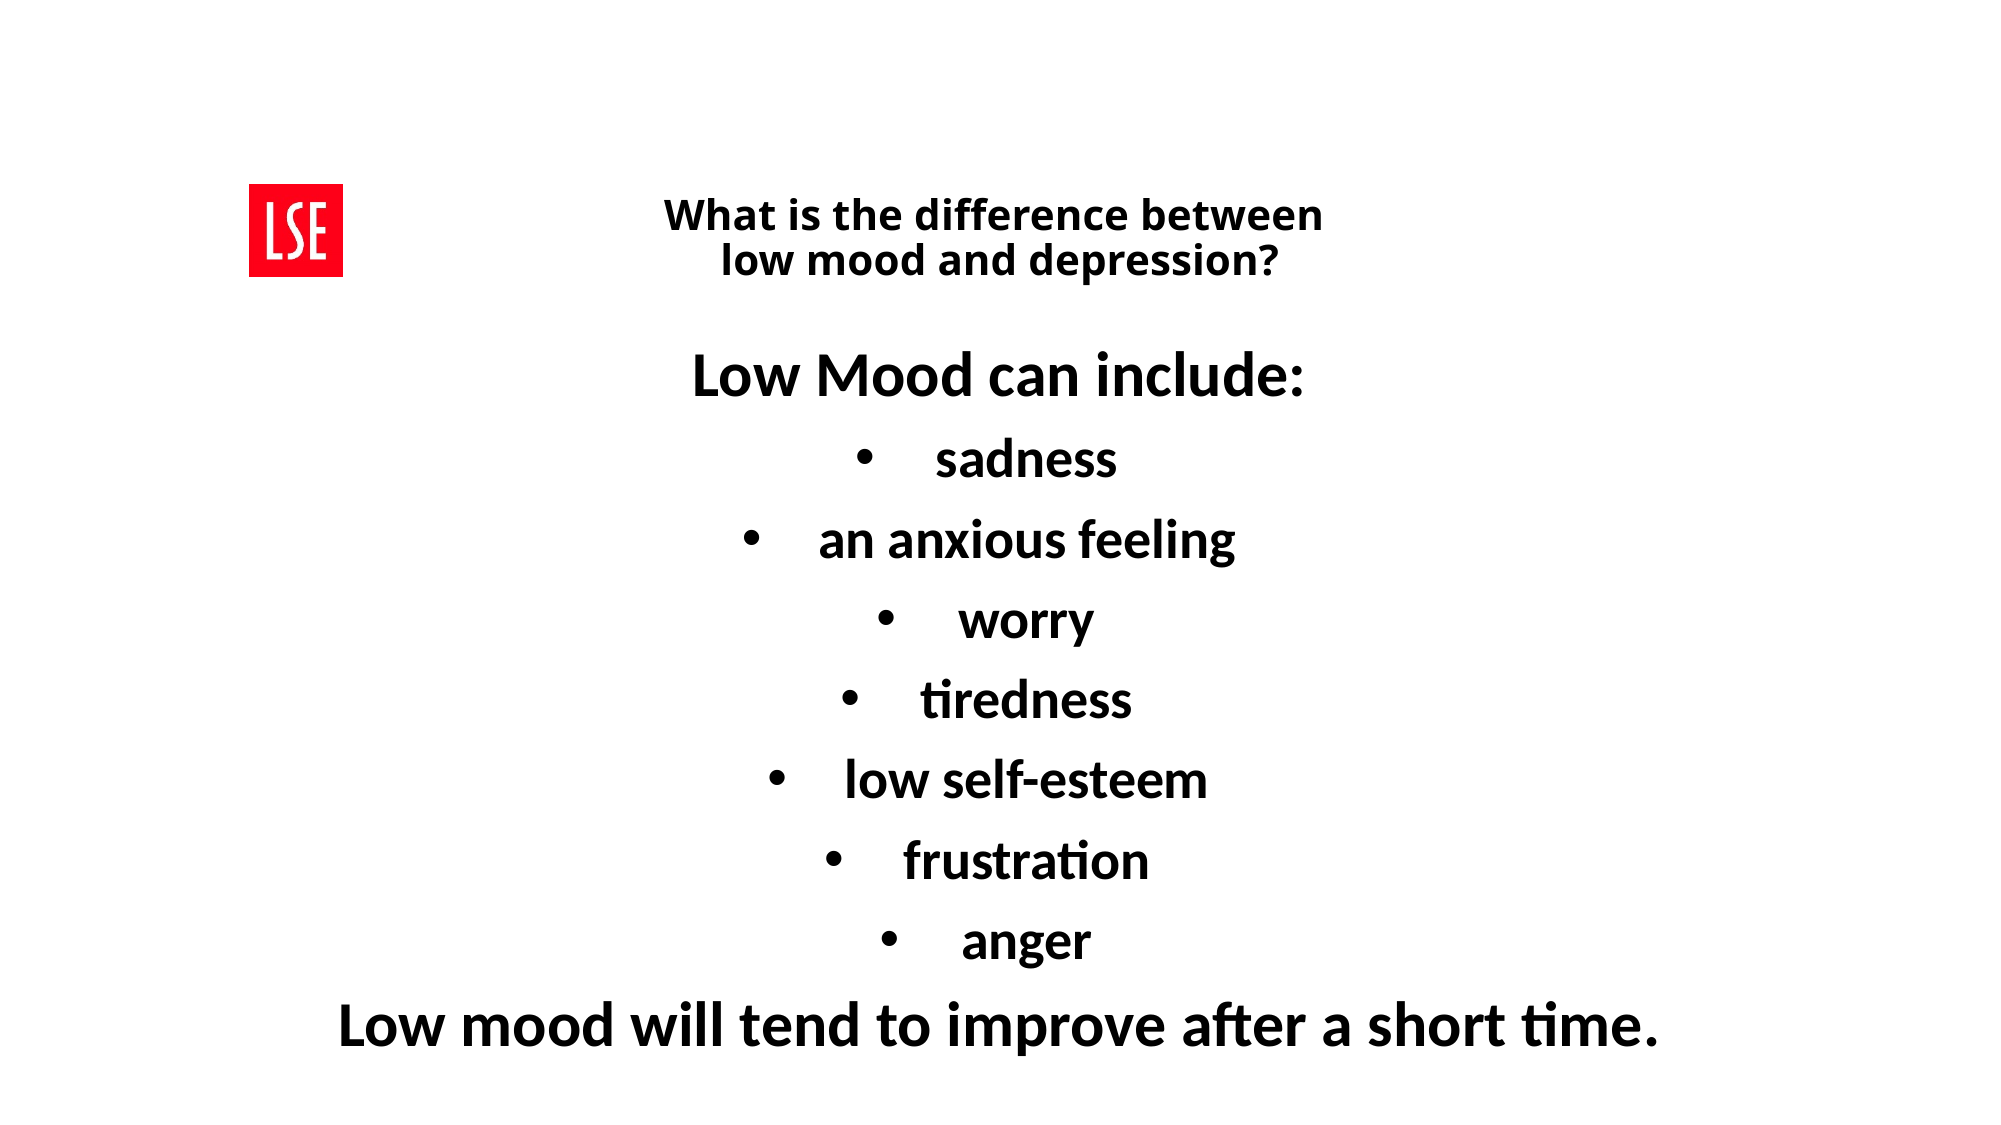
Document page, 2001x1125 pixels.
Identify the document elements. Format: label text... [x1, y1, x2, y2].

subtitle Low Mood can include: sadness an anxious feeling worry tiredness low self-esteem frustration anger Low mood will tend to improve after a short time. [249, 333, 1750, 1073]
picture [249, 184, 343, 277]
title What is the difference between low mood and depression? [249, 184, 1750, 292]
